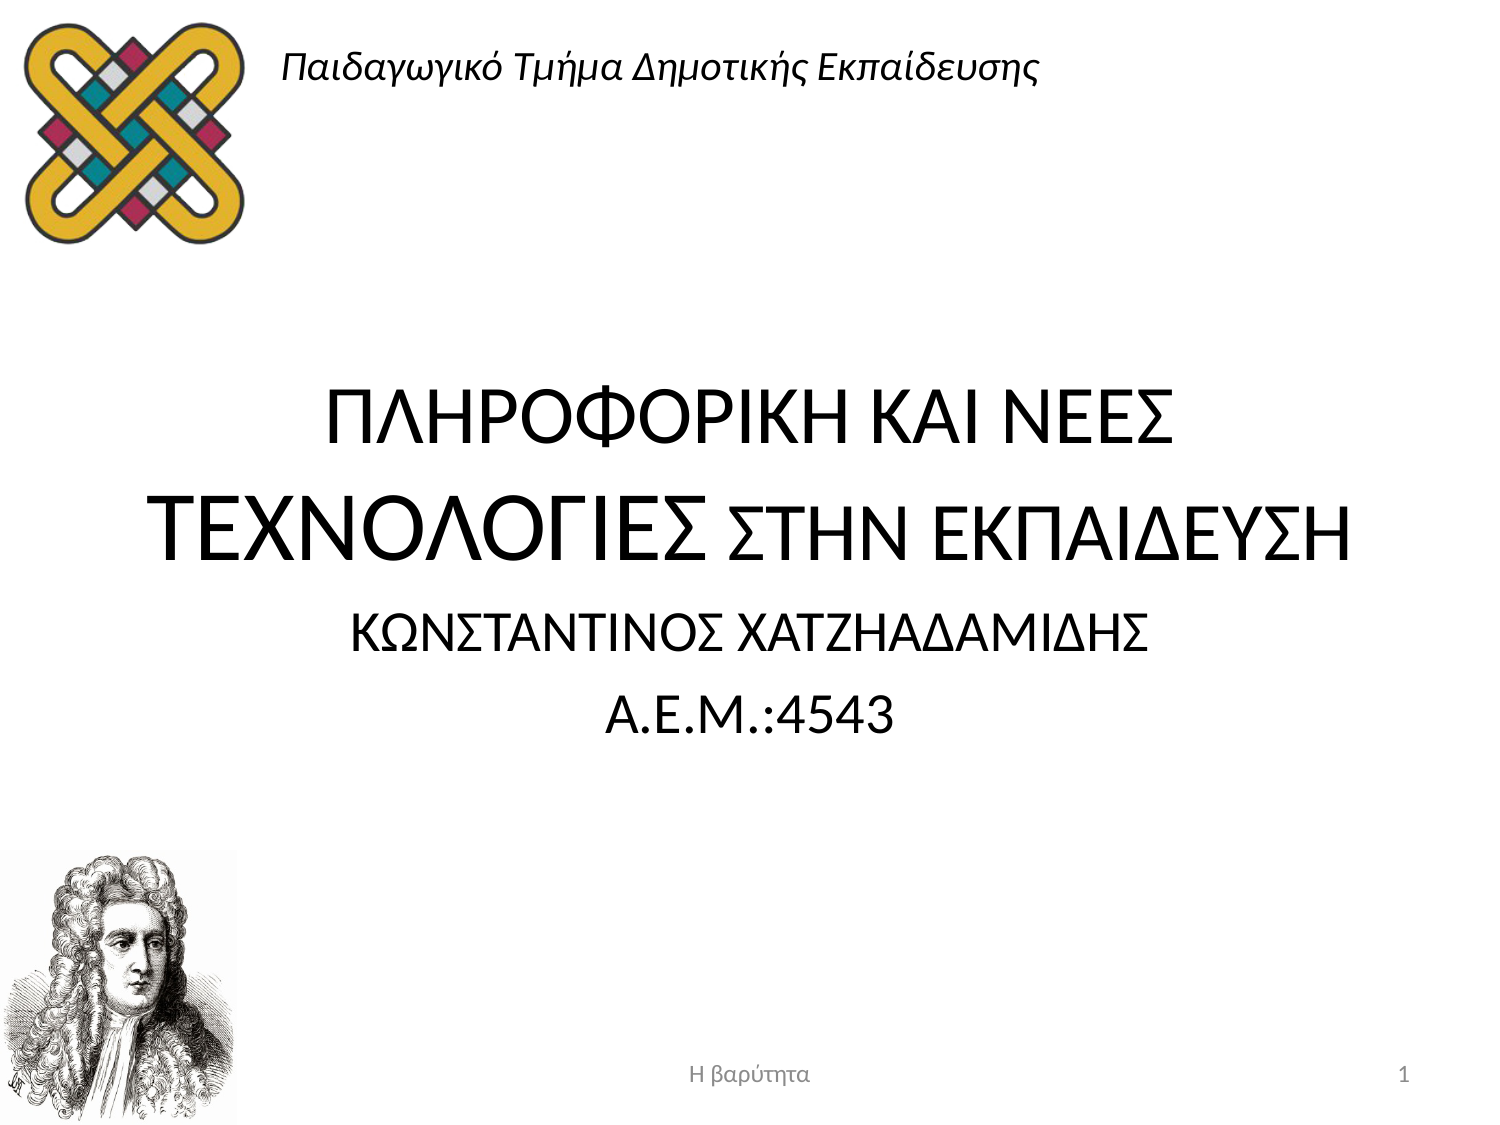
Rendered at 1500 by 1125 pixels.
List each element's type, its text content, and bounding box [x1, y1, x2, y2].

title ΠΛΗΡΟΦΟΡΙΚΗ ΚΑΙ ΝΕΕΣ ΤΕΧΝΟΛΟΓΙΕΣ ΣΤΗΝ ΕΚΠΑΙΔΕΥΣΗ [112, 349, 1388, 591]
footer Η βαρύτητα [512, 1042, 988, 1103]
slide_number 1 [1074, 1042, 1425, 1103]
subtitle ΚΩΝΣΤΑΝΤΙΝΟΣ ΧΑΤΖΗΑΔΑΜΙΔΗΣ Α.Ε.Μ.:4543 [225, 586, 1275, 823]
picture [0, 850, 237, 1125]
picture [0, 0, 268, 268]
